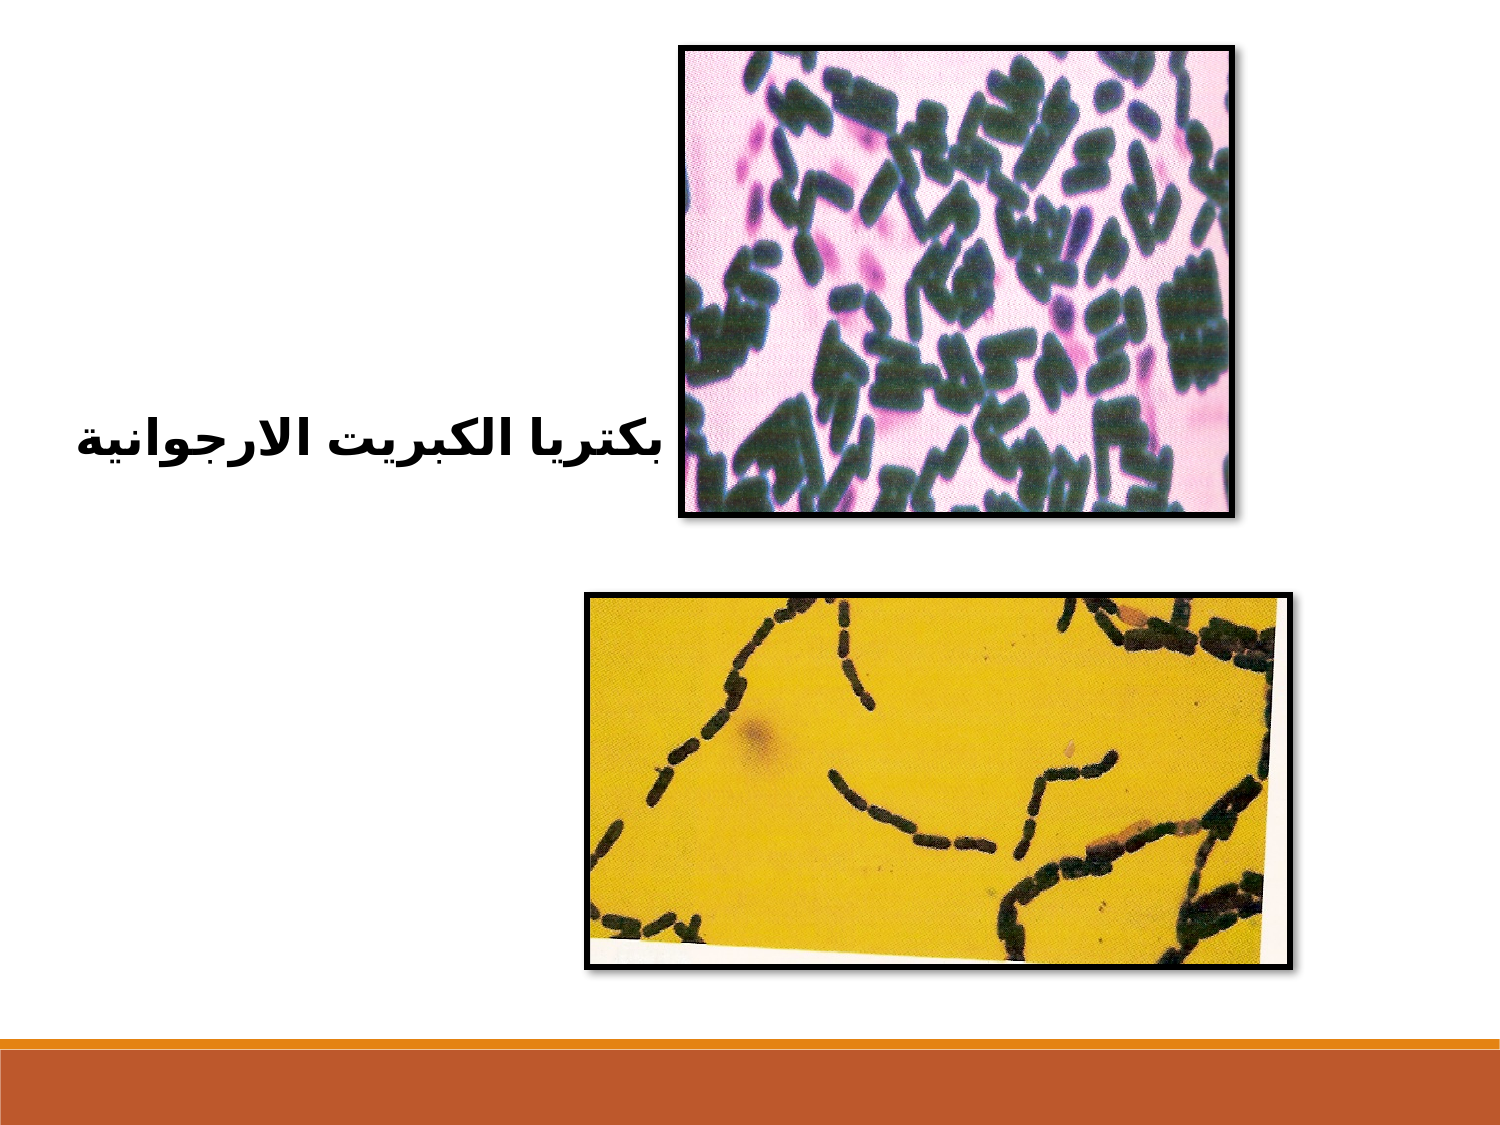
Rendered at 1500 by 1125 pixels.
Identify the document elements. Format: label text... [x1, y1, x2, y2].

picture [589, 597, 1288, 965]
picture [683, 50, 1230, 513]
text_box بكتريا الكبريت الارجوانية [60, 398, 681, 474]
